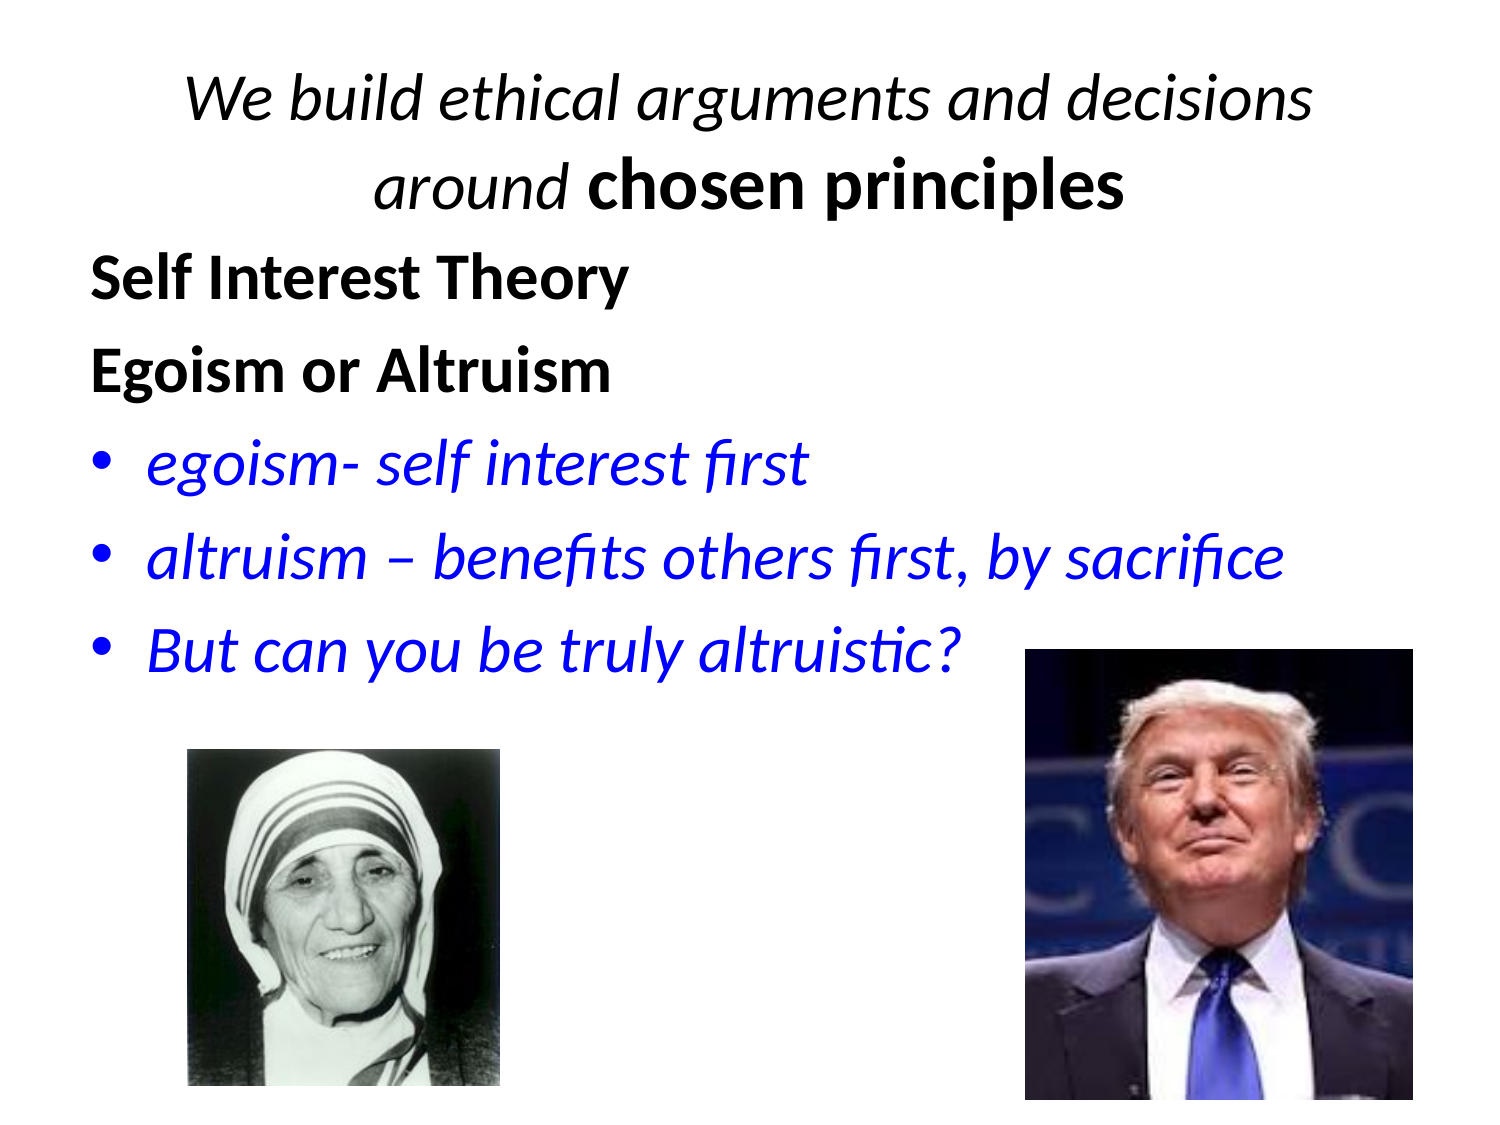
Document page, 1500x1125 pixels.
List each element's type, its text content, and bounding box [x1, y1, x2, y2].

list Self Interest Theory Egoism or Altruism egoism- self interest first altruism – benefits others first, by sacrifice But can you be truly altruistic? [75, 224, 1425, 1005]
picture [187, 749, 501, 1087]
title We build ethical arguments and decisions around chosen principles [75, 45, 1425, 224]
picture [1024, 649, 1413, 1101]
